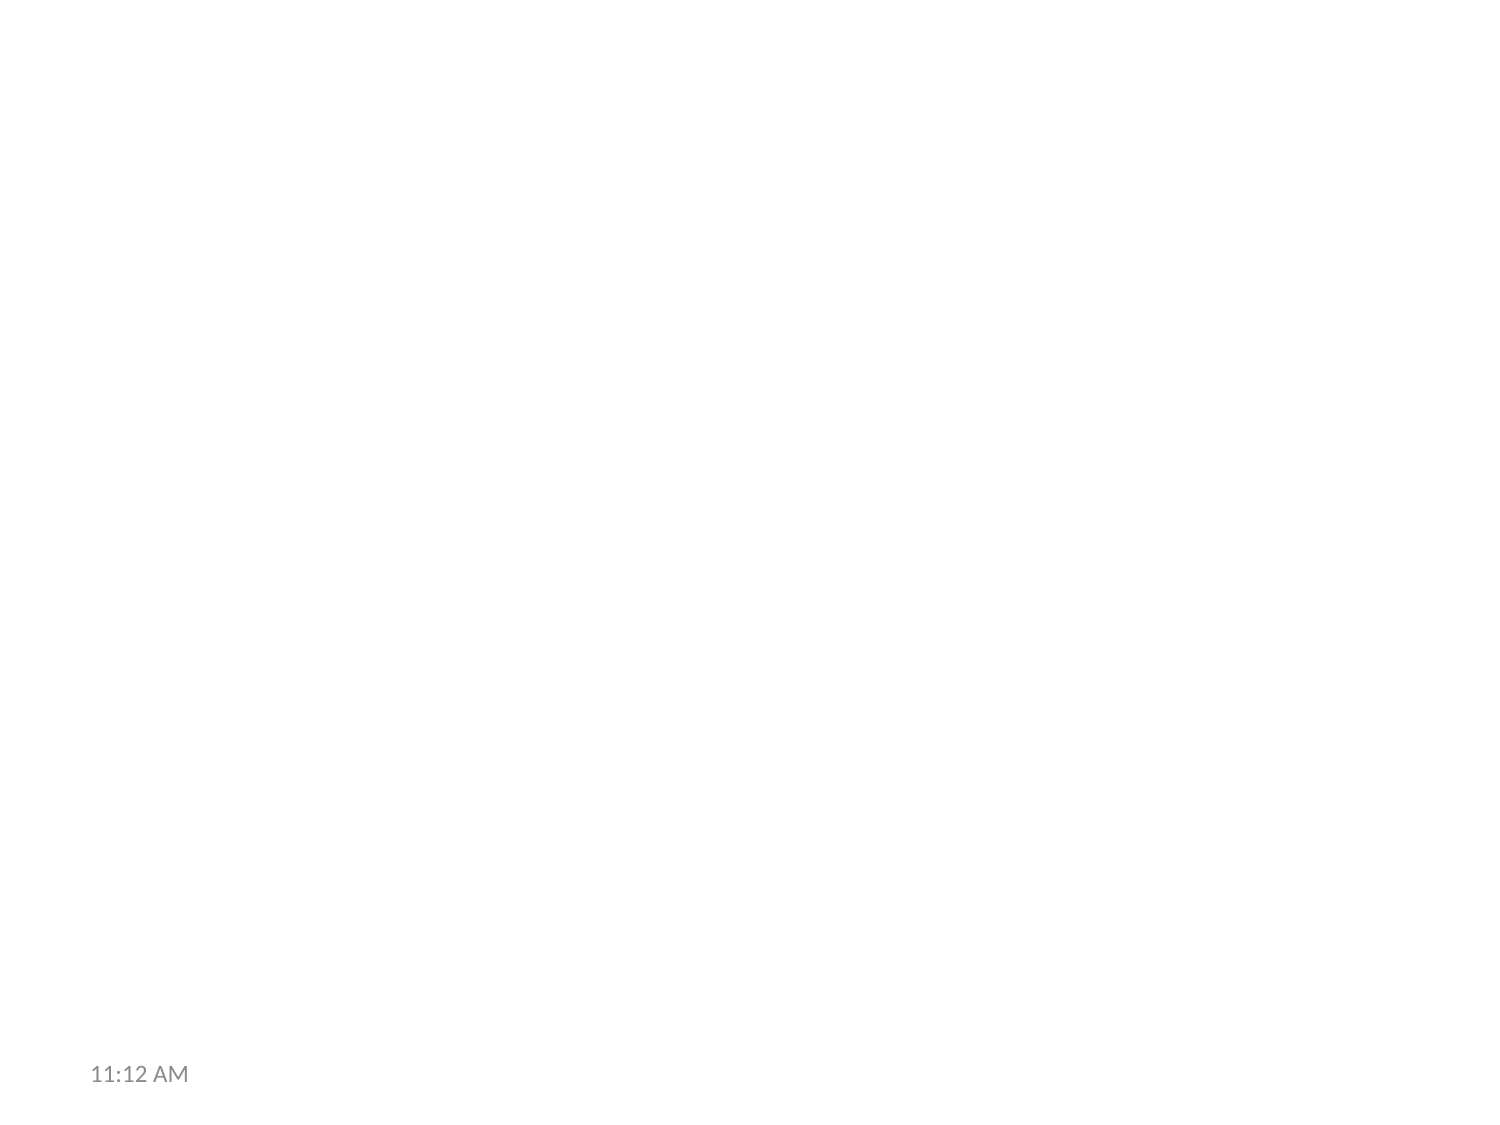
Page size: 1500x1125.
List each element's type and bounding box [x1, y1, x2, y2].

slide_number [75, 1042, 425, 1103]
